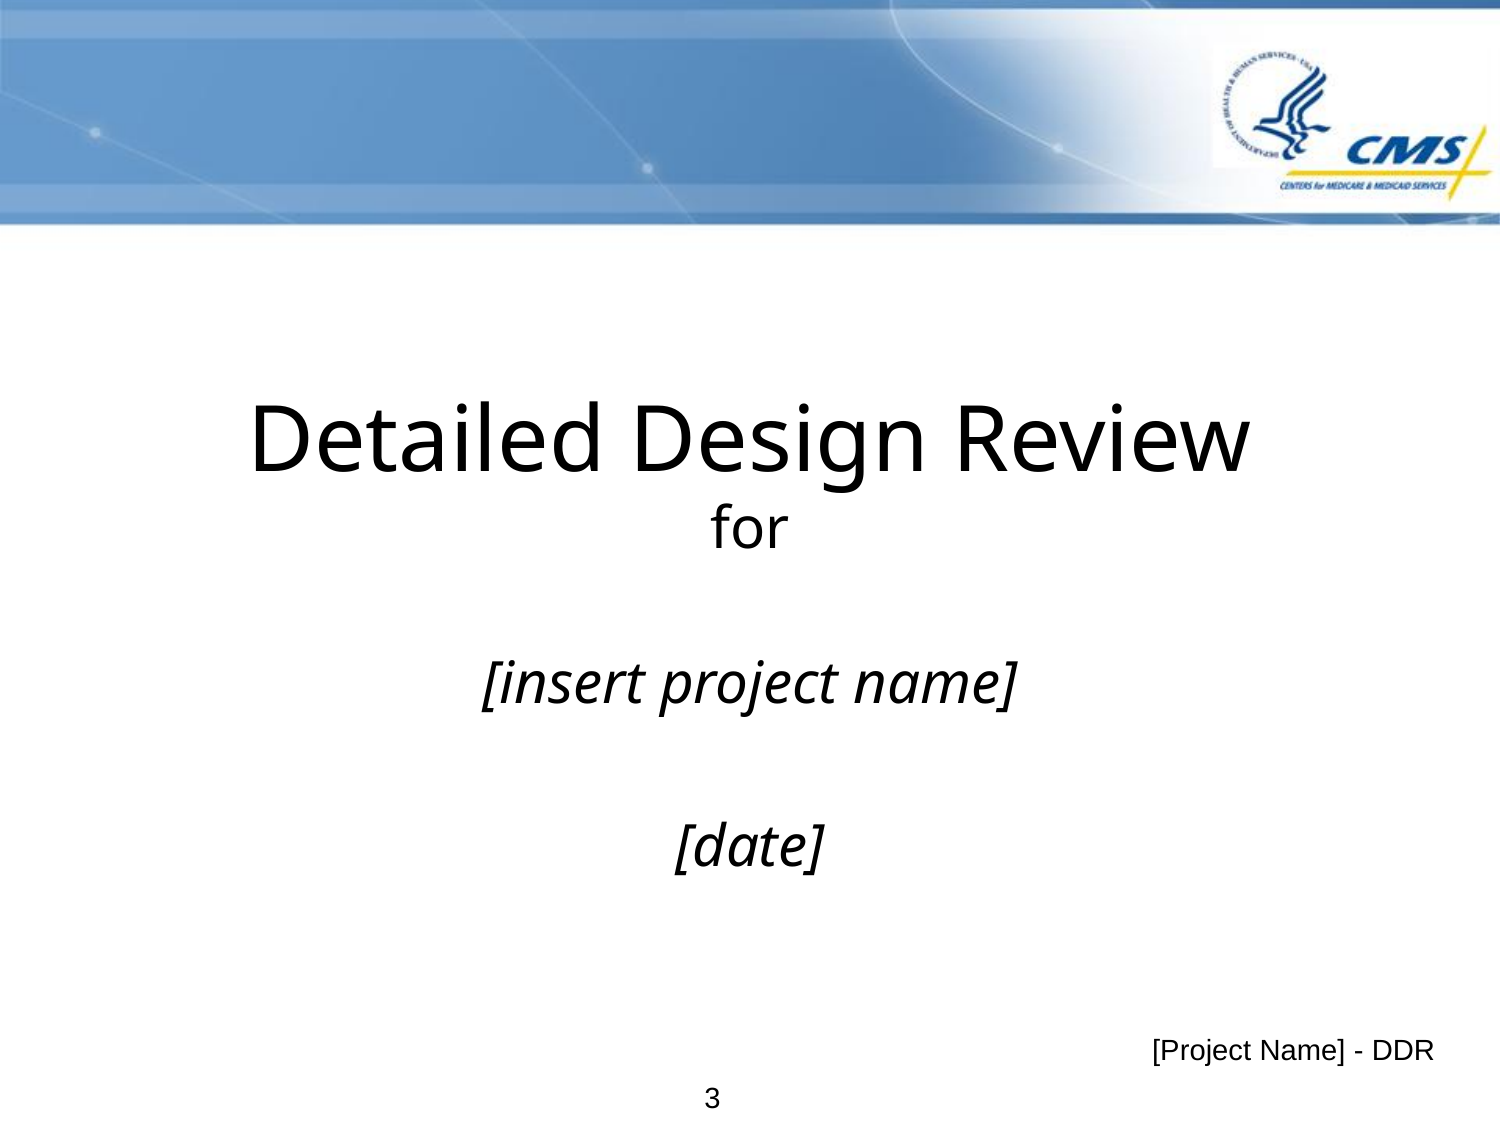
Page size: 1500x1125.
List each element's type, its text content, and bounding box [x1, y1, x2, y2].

slide_number 2 [537, 1071, 888, 1125]
title Detailed Design Review for [112, 349, 1388, 591]
picture [0, 0, 1500, 1125]
subtitle [insert project name] [date] [224, 637, 1276, 926]
footer [Project Name] - DDR [974, 1023, 1451, 1103]
